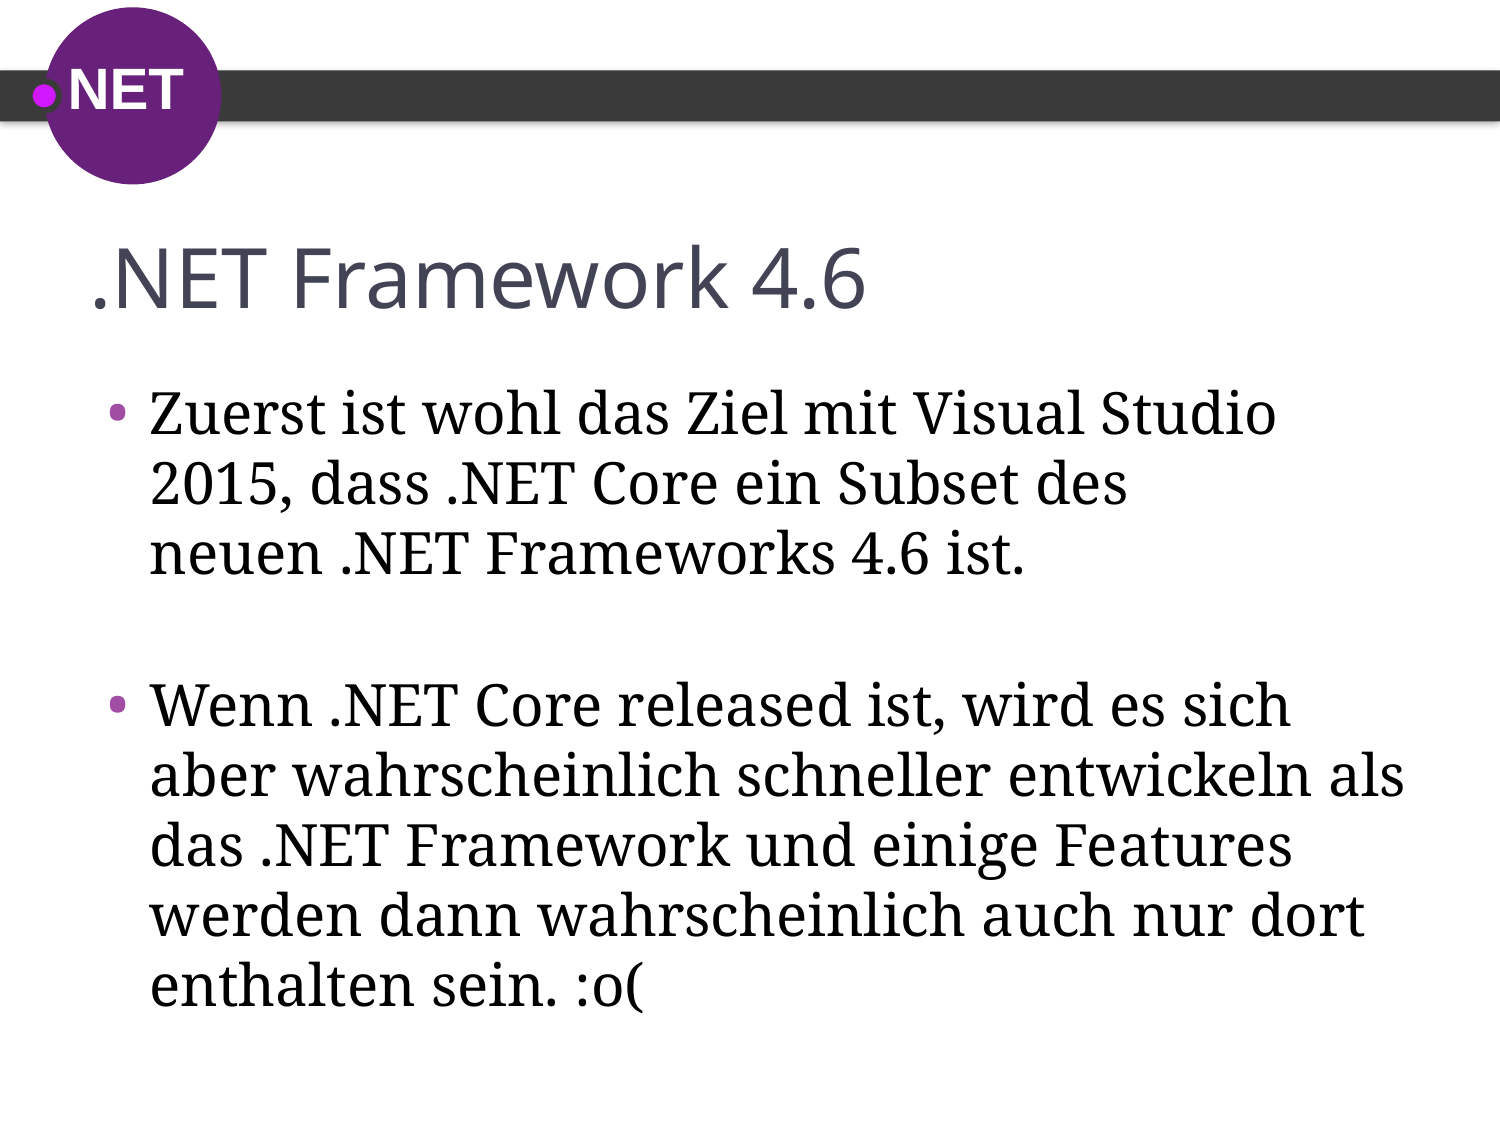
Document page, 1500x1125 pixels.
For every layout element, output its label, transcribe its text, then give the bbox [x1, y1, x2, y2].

title .NET Framework 4.6 [75, 187, 1425, 363]
list Zuerst ist wohl das Ziel mit Visual Studio 2015, dass .NET Core ein Subset des neuen .NET Frameworks 4.6 ist. Wenn .NET Core released ist, wird es sich aber wahrscheinlich schneller entwickeln als das .NET Framework und einige Features werden dann wahrscheinlich auch nur dort enthalten sein. :o( [75, 368, 1425, 1079]
